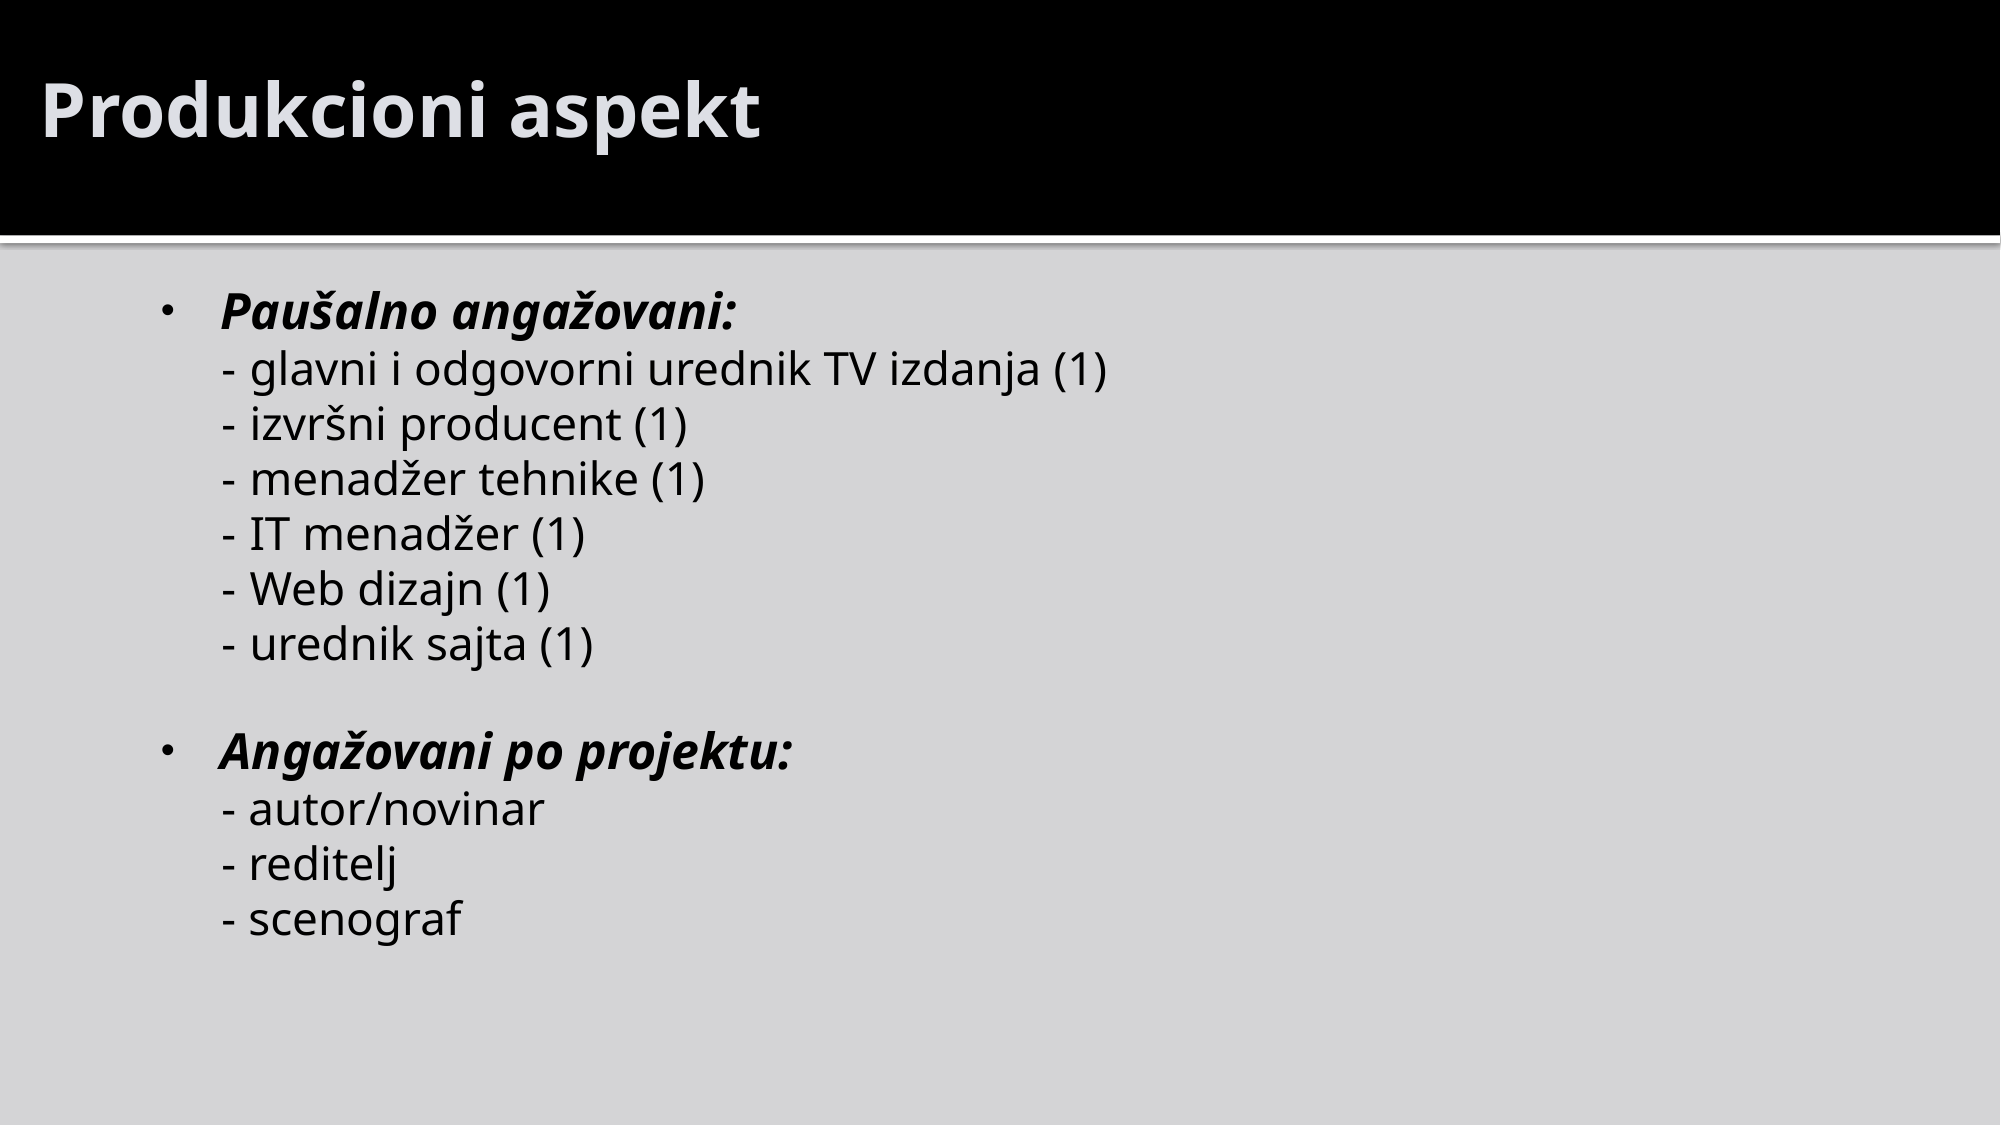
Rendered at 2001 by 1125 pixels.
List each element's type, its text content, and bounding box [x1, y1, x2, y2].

list Paušalno angažovani: - glavni i odgovorni urednik TV izdanja (1) - izvršni producent (1) - menadžer tehnike (1) - IT menadžer (1) - Web dizajn (1) - urednik sajta (1) Angažovani po projektu: - autor/novinar - reditelj - scenograf [50, 237, 1725, 1125]
text_box Produkcioni aspekt [24, 62, 1663, 200]
